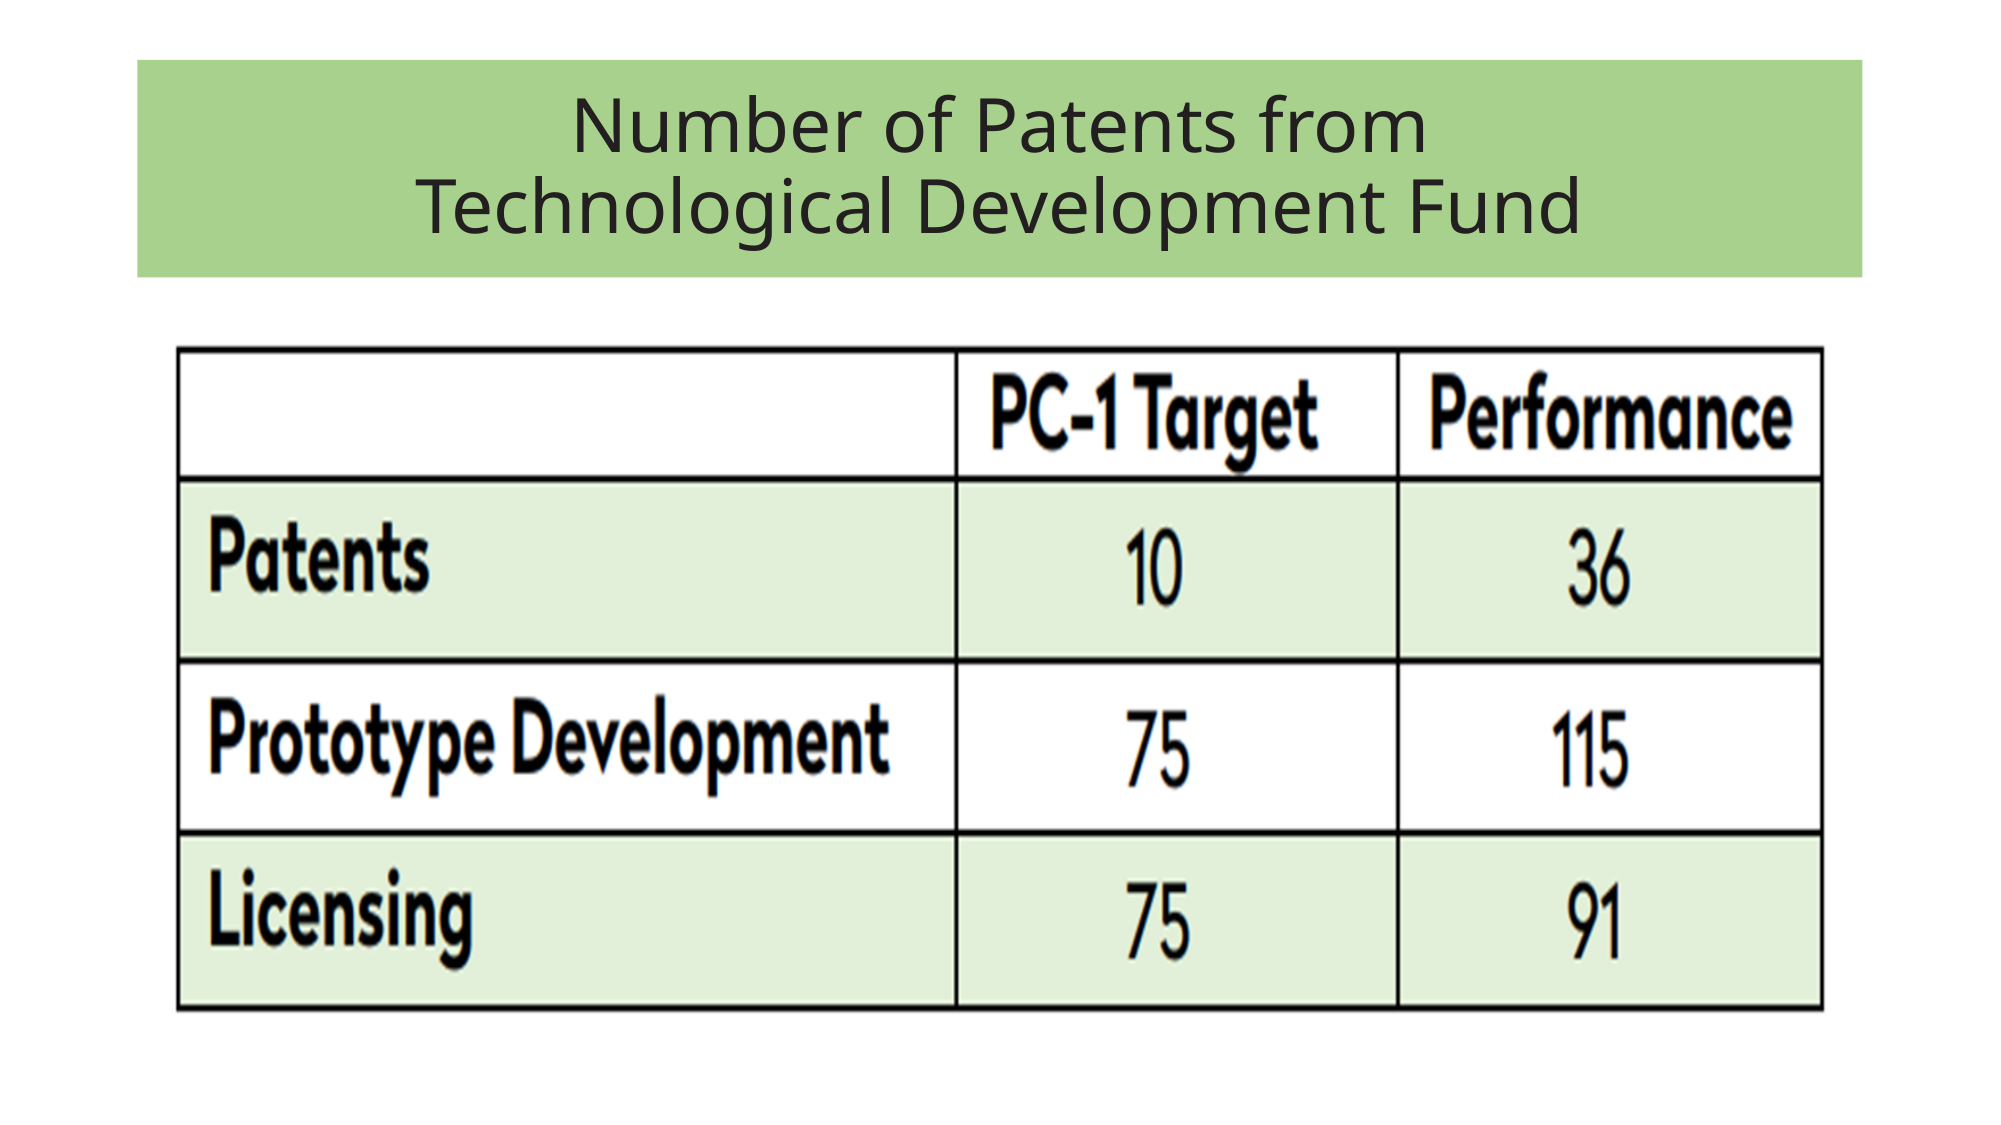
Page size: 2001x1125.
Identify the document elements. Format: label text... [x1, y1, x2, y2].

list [153, 317, 1863, 1015]
title Number of Patents from Technological Development Fund [137, 59, 1863, 278]
